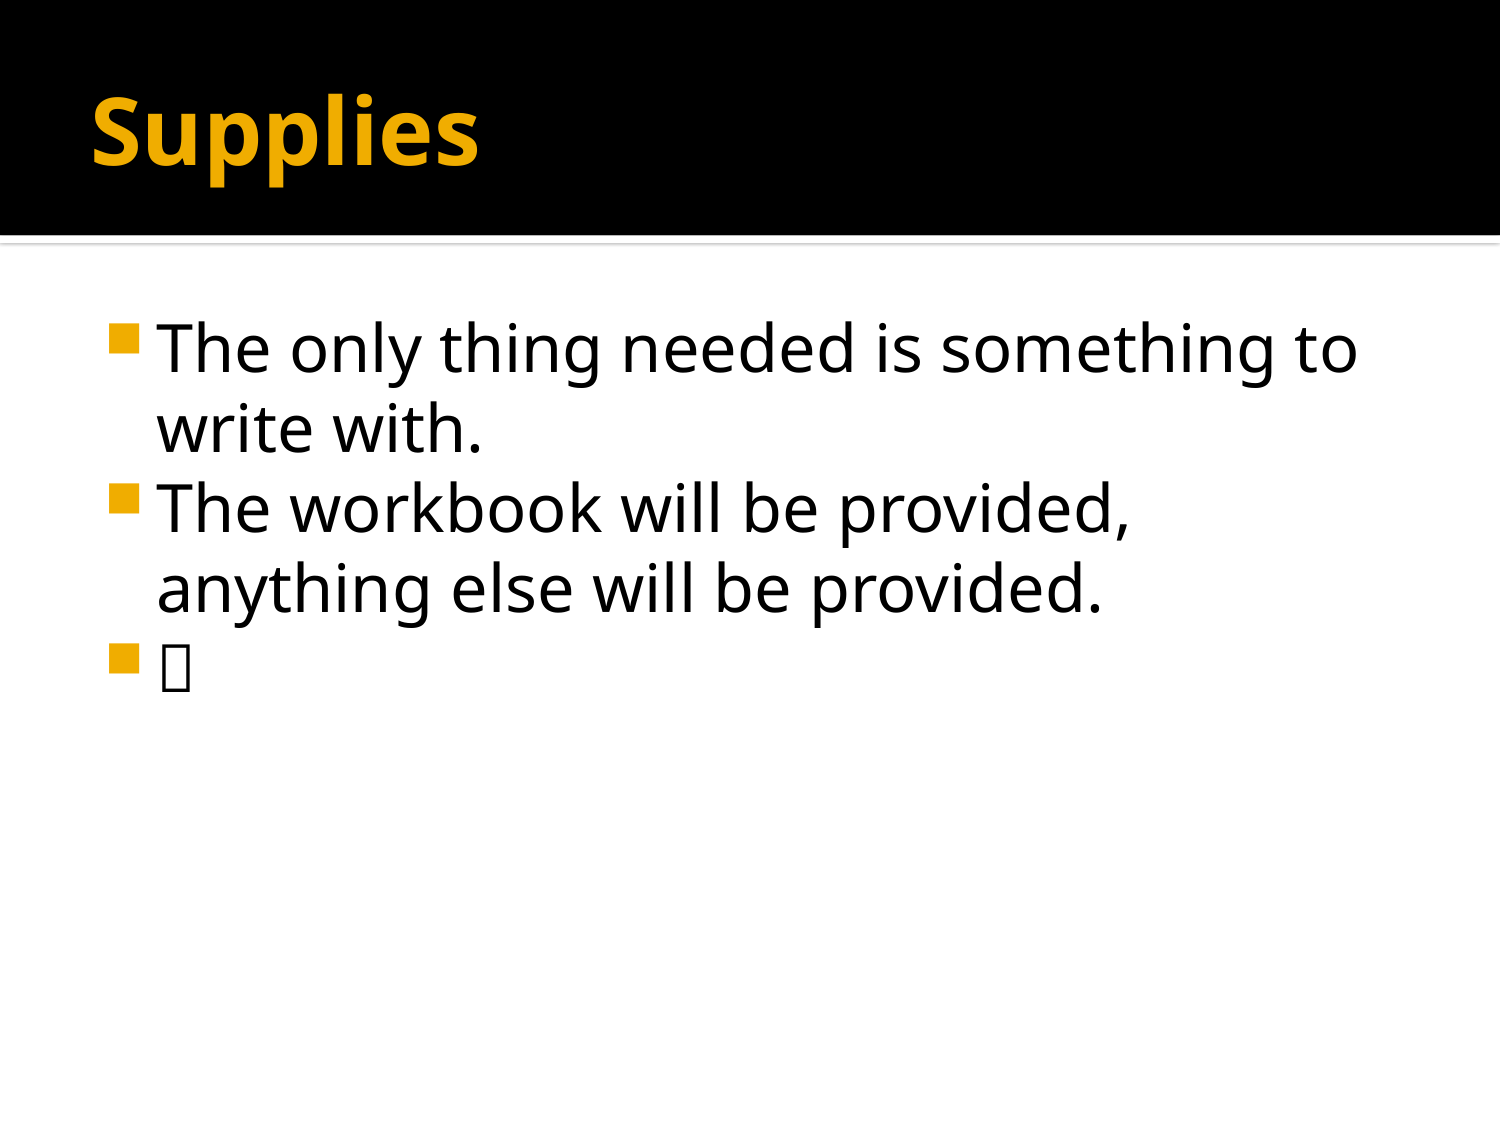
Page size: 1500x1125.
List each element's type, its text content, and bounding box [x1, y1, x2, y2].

title Supplies [75, 25, 1425, 231]
list The only thing needed is something to write with. The workbook will be provided, anything else will be provided.  [75, 291, 1425, 1050]
